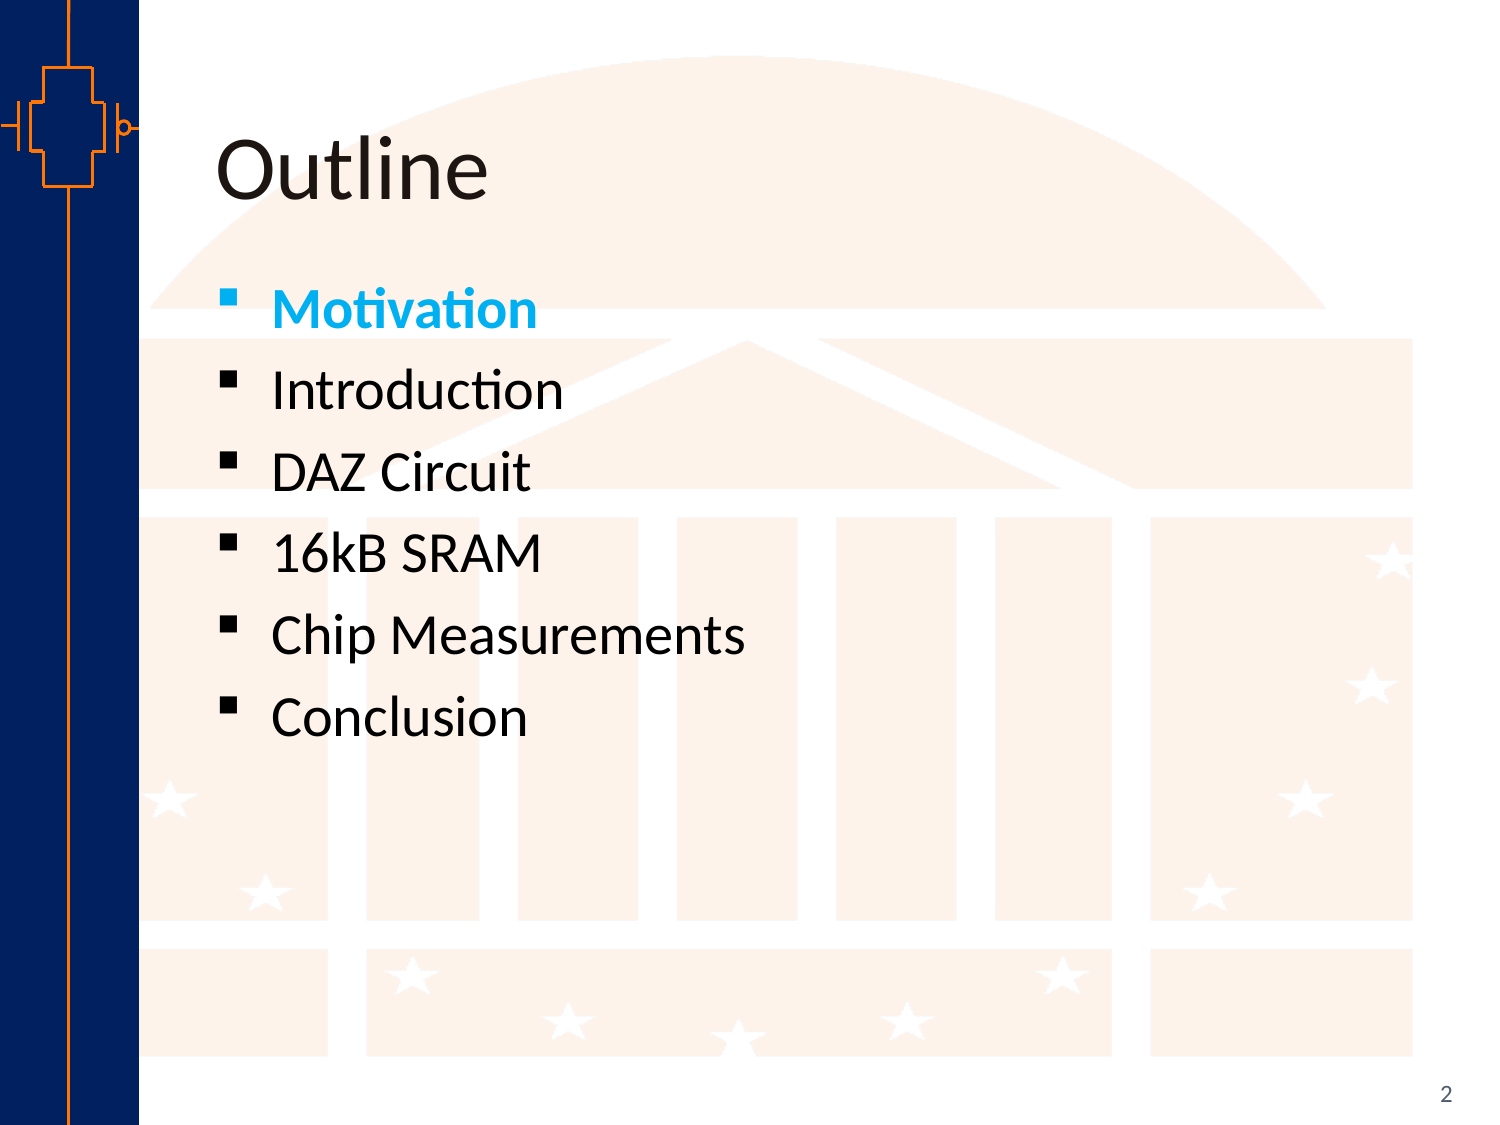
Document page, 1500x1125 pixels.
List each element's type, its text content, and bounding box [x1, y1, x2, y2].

slide_number 2 [1425, 1062, 1488, 1123]
list Motivation Introduction DAZ Circuit 16kB SRAM Chip Measurements Conclusion [200, 262, 1425, 988]
title Outline [200, 37, 1388, 225]
